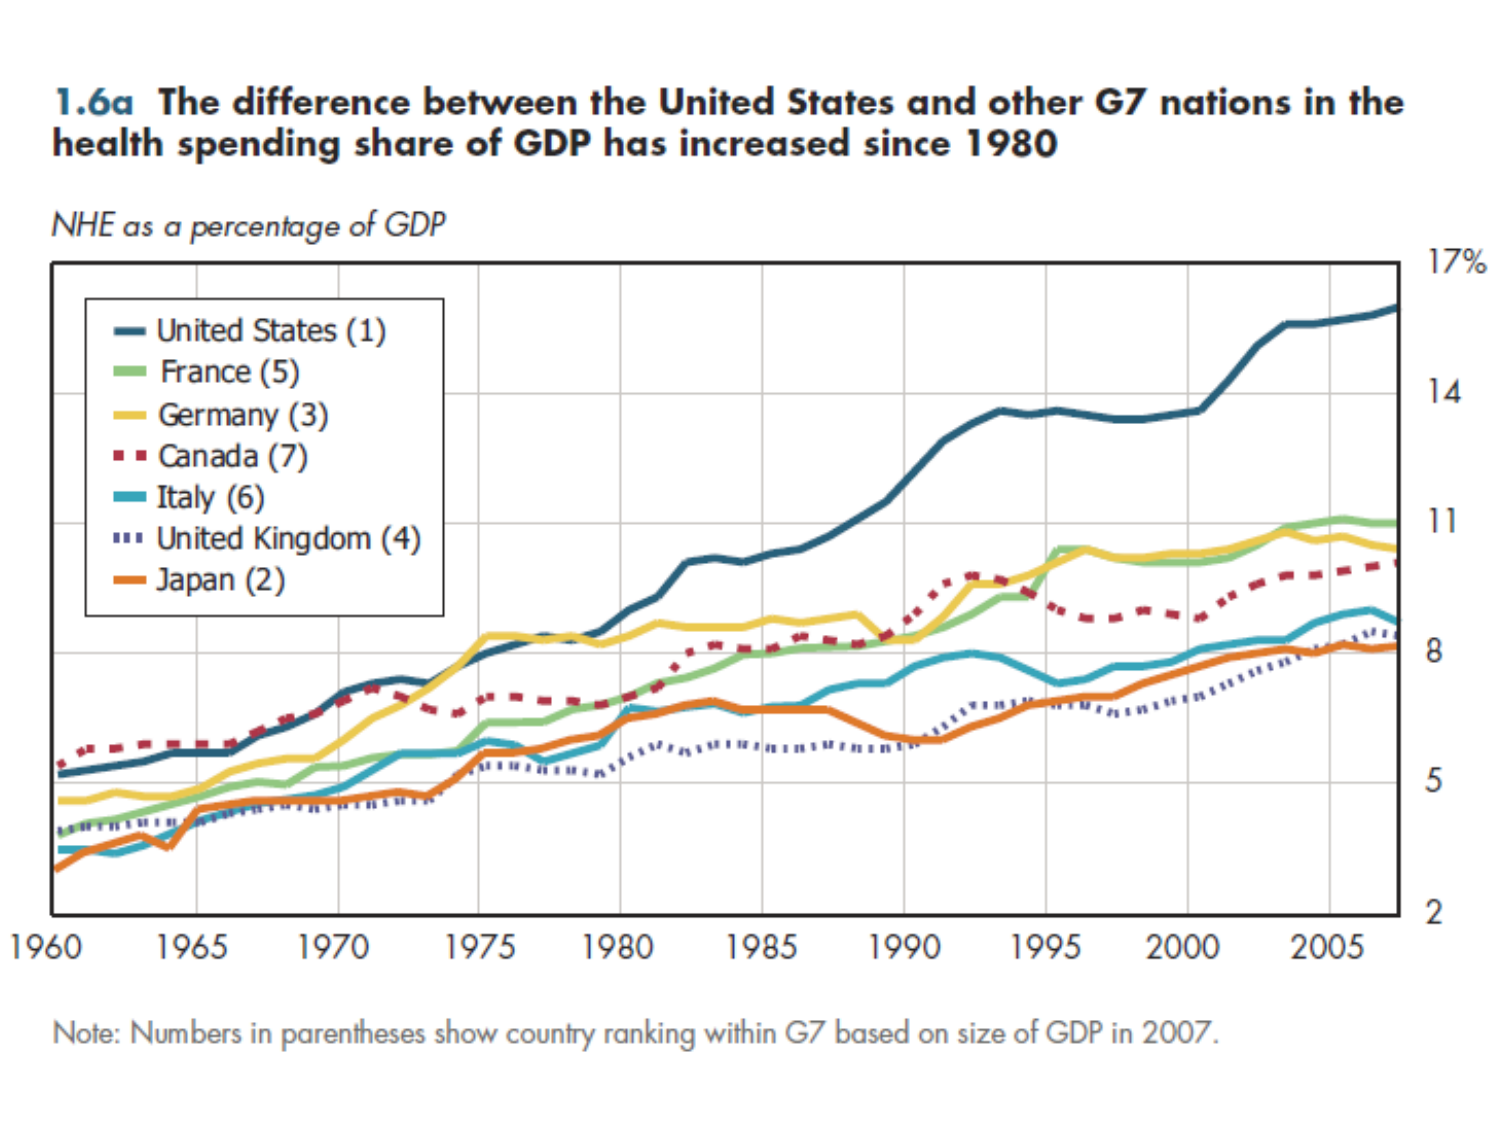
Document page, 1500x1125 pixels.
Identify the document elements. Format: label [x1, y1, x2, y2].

picture [5, 74, 1500, 1054]
